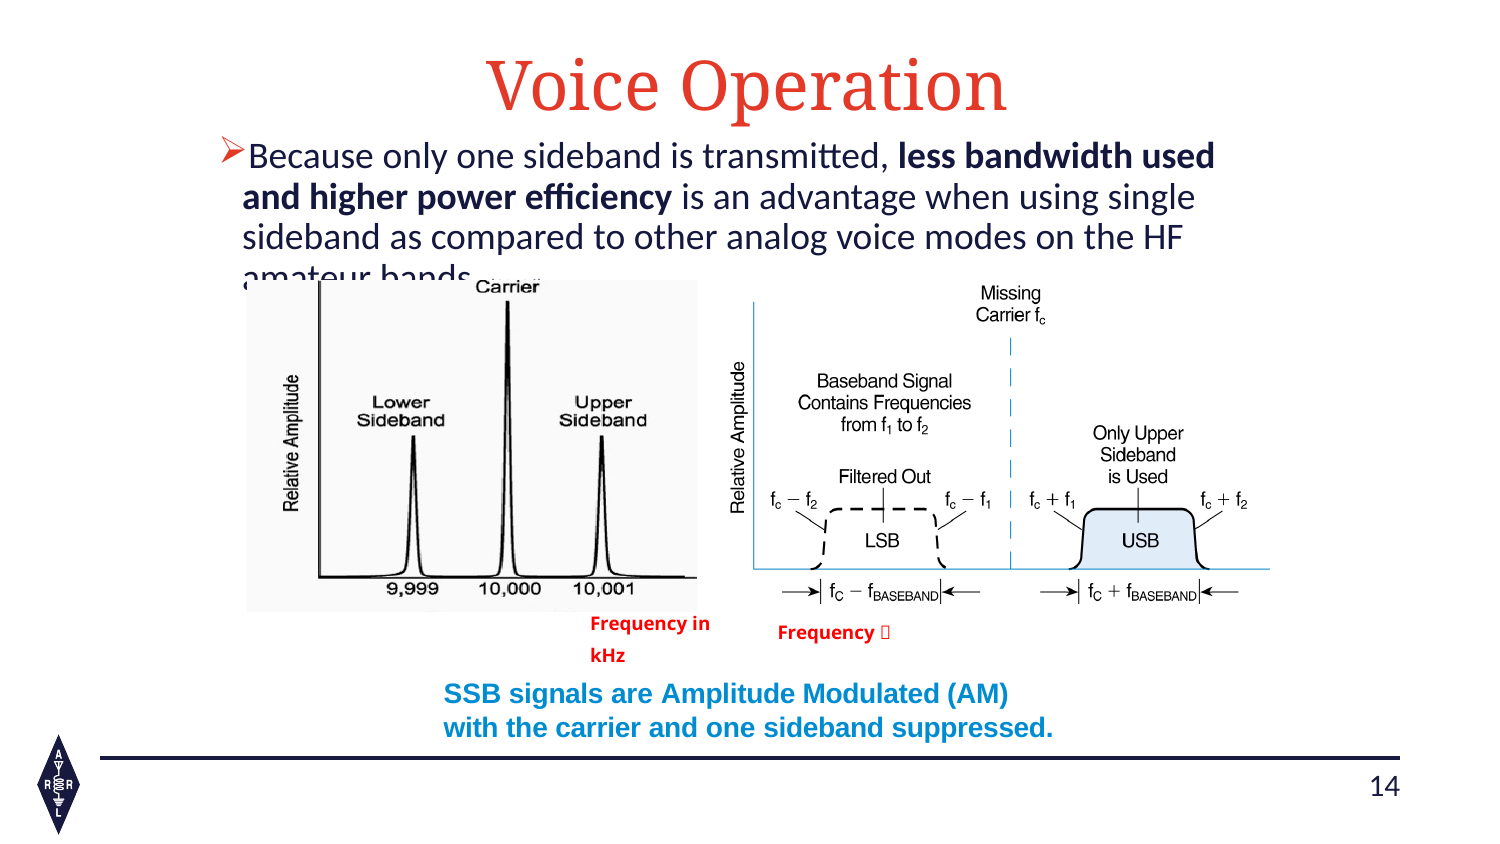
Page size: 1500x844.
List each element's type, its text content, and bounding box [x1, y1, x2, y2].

text_box SSB signals are Amplitude Modulated (AM) with the carrier and one sideband suppressed. [428, 667, 1072, 750]
text_box Frequency in kHz [575, 604, 764, 667]
text_box Frequency  [764, 612, 924, 653]
title Voice Operation [101, 44, 1395, 145]
picture [247, 280, 697, 612]
list Because only one sideband is transmitted, less bandwidth used and higher power efficiency is an advantage when using single sideband as compared to other analog voice modes on the HF amateur bands. (G2A06) [218, 145, 1282, 347]
slide_number 14 [1302, 761, 1400, 807]
picture [726, 281, 1270, 612]
picture [37, 734, 80, 835]
